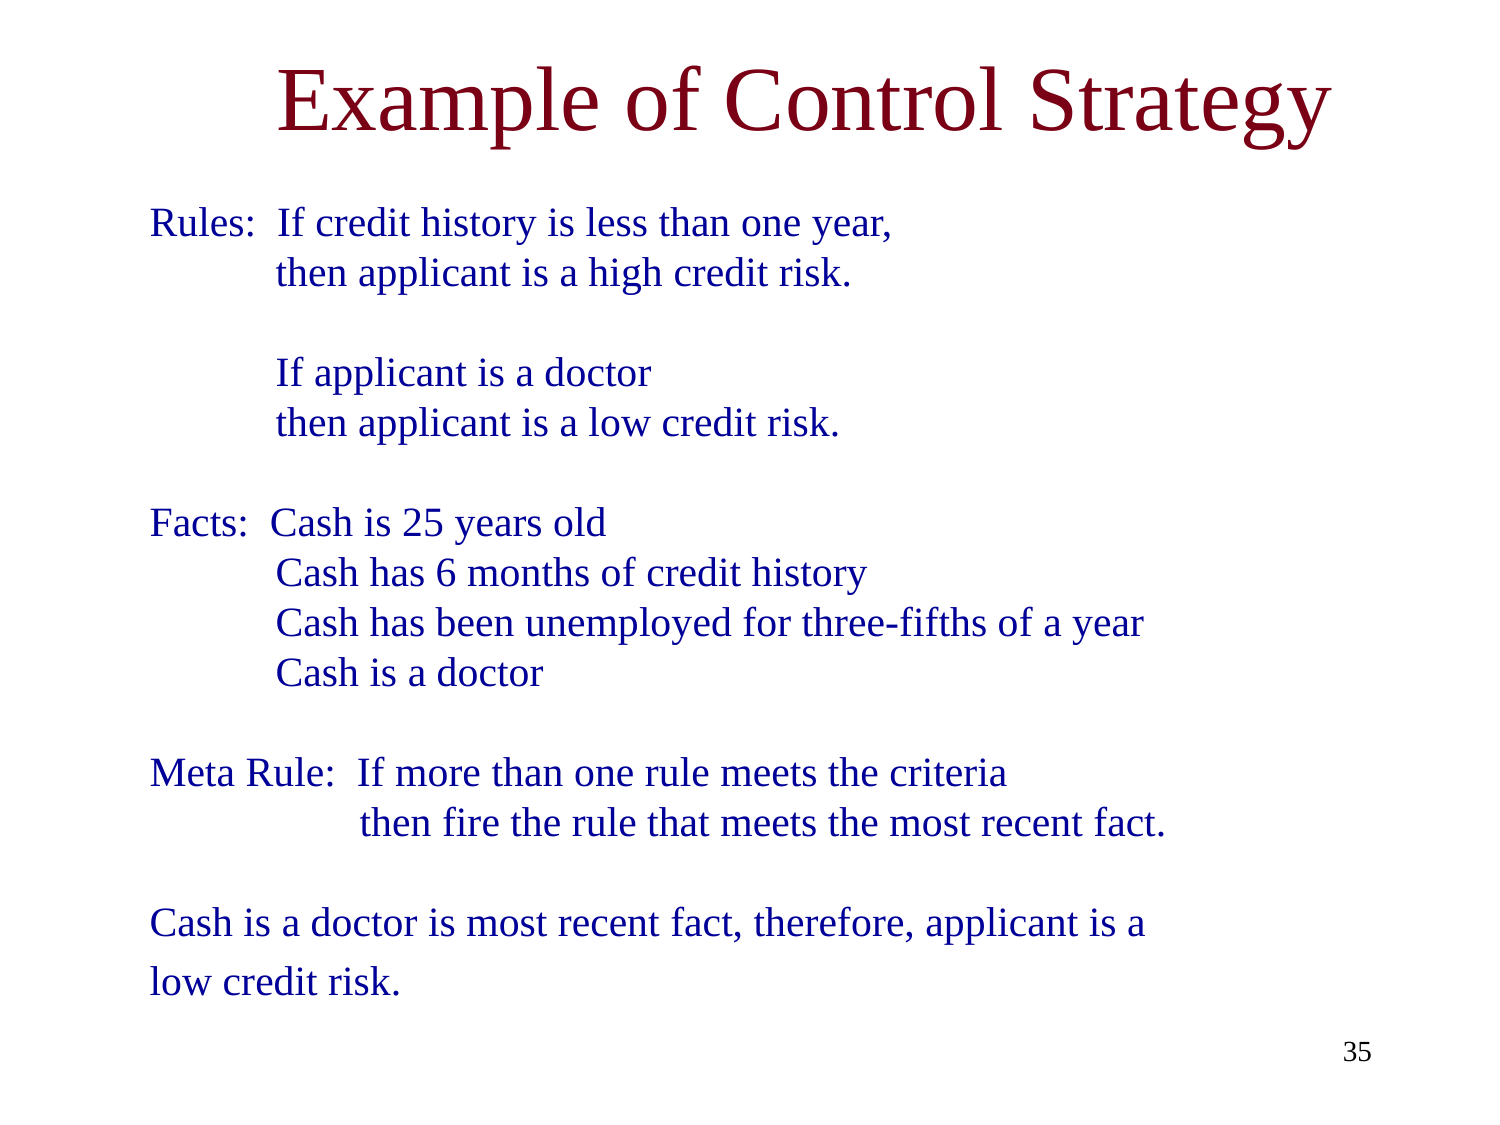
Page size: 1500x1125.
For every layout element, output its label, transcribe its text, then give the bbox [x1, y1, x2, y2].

slide_number 35 [1074, 1024, 1388, 1101]
text_box Rules: If credit history is less than one year, then applicant is a high credit risk. If applicant is a doctor then applicant is a low credit risk. Facts: Cash is 25 years old Cash has 6 months of credit history Cash has been unemployed for three-fifths of a year Cash is a doctor Meta Rule: If more than one rule meets the criteria then fire the rule that meets the most recent fact. Cash is a doctor is most recent fact, therefore, applicant is a low credit risk. [134, 187, 1182, 1073]
title Example of Control Strategy [184, 0, 1427, 188]
